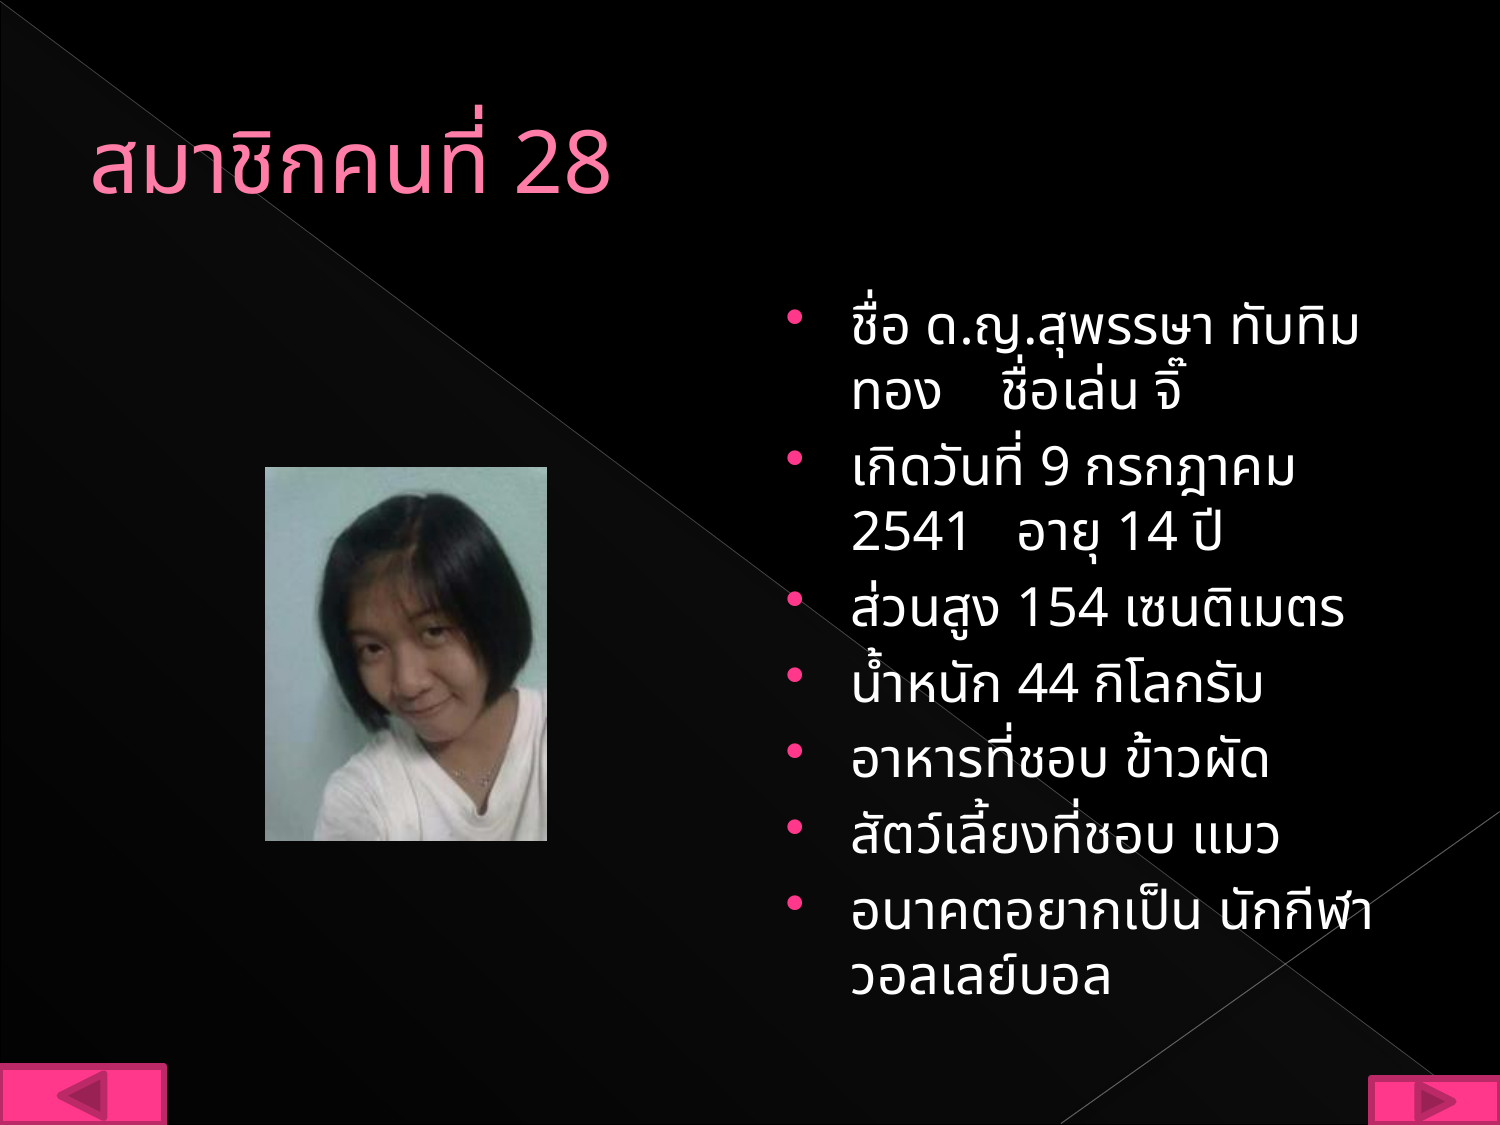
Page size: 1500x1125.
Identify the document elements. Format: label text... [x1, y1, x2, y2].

text_box [0, 1063, 167, 1125]
title สมาชิกคนที่ 28 [75, 43, 1425, 274]
list ชื่อ ด.ญ.สุพรรษา ทับทิมทอง ชื่อเล่น จิ๊ เกิดวันที่ 9 กรกฎาคม 2541 อายุ 14 ปี ส่วนสูง 154 เซนติเมตร น้ำหนัก 44 กิโลกรัม อาหารที่ชอบ ข้าวผัด สัตว์เลี้ยงที่ชอบ แมว อนาคตอยากเป็น นักกีฬาวอลเลย์บอล [762, 282, 1425, 1025]
text_box [1368, 1075, 1500, 1125]
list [265, 466, 548, 841]
